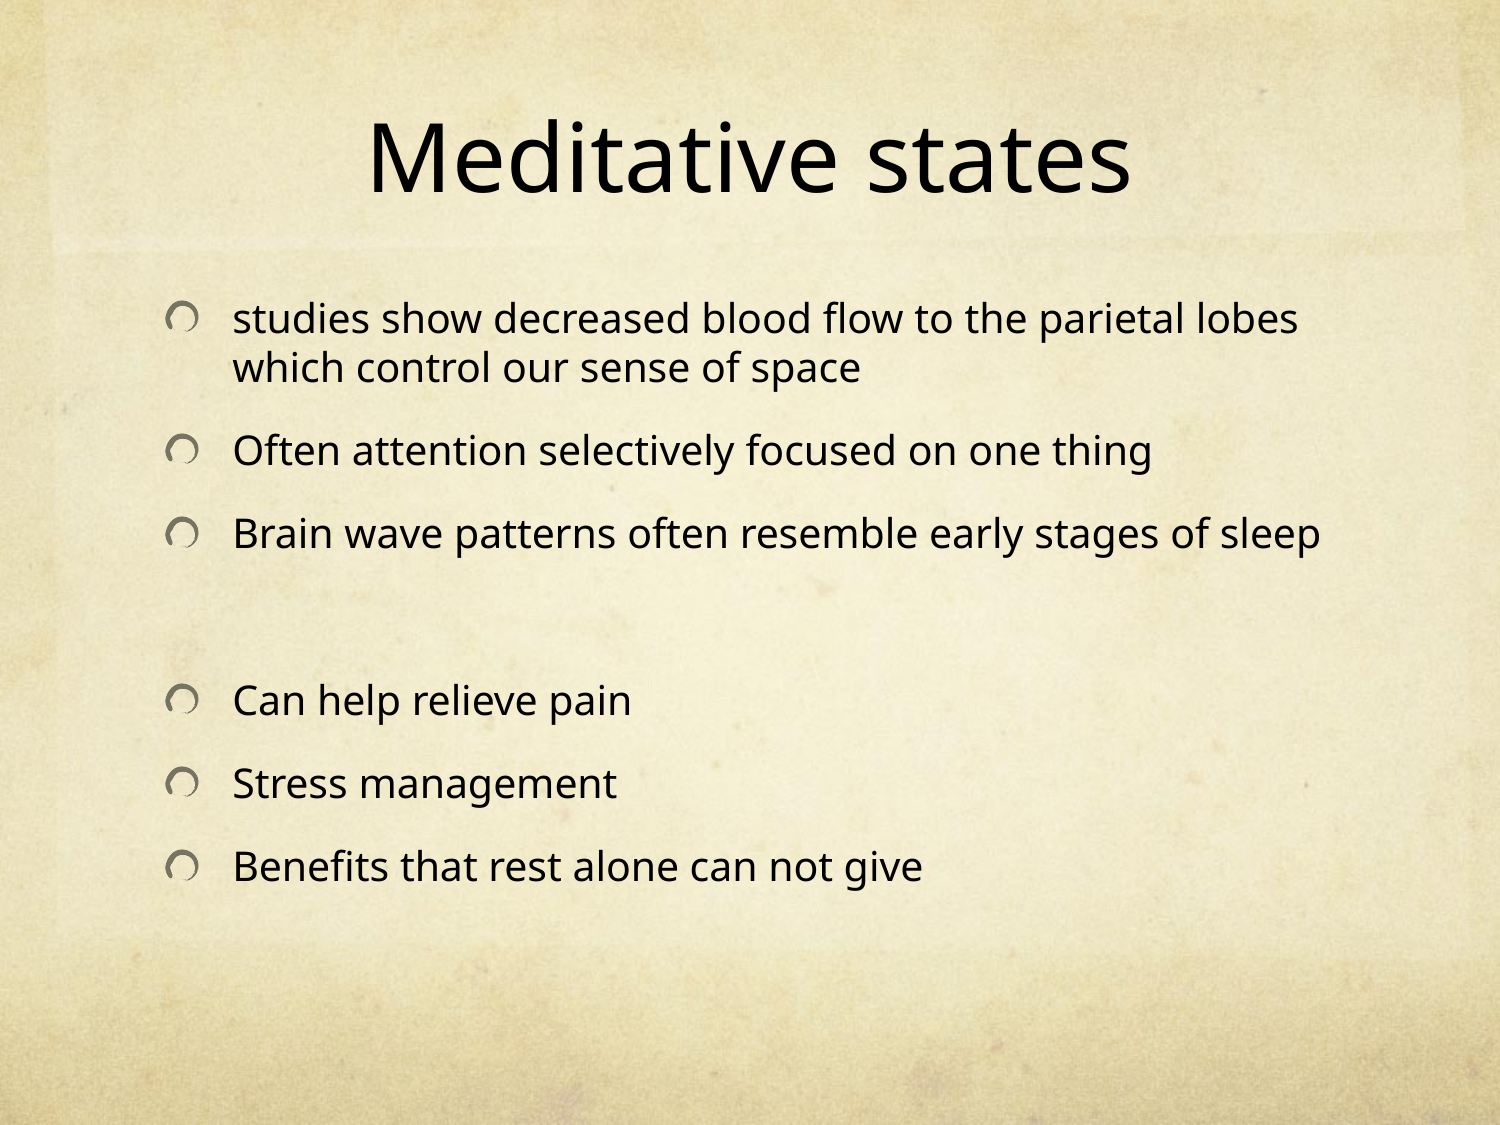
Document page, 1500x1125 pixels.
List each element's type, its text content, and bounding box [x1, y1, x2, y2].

list studies show decreased blood flow to the parietal lobes which control our sense of space Often attention selectively focused on one thing Brain wave patterns often resemble early stages of sleep Can help relieve pain Stress management Benefits that rest alone can not give [150, 284, 1350, 950]
title Meditative states [150, 82, 1350, 225]
picture [0, 0, 1500, 1125]
